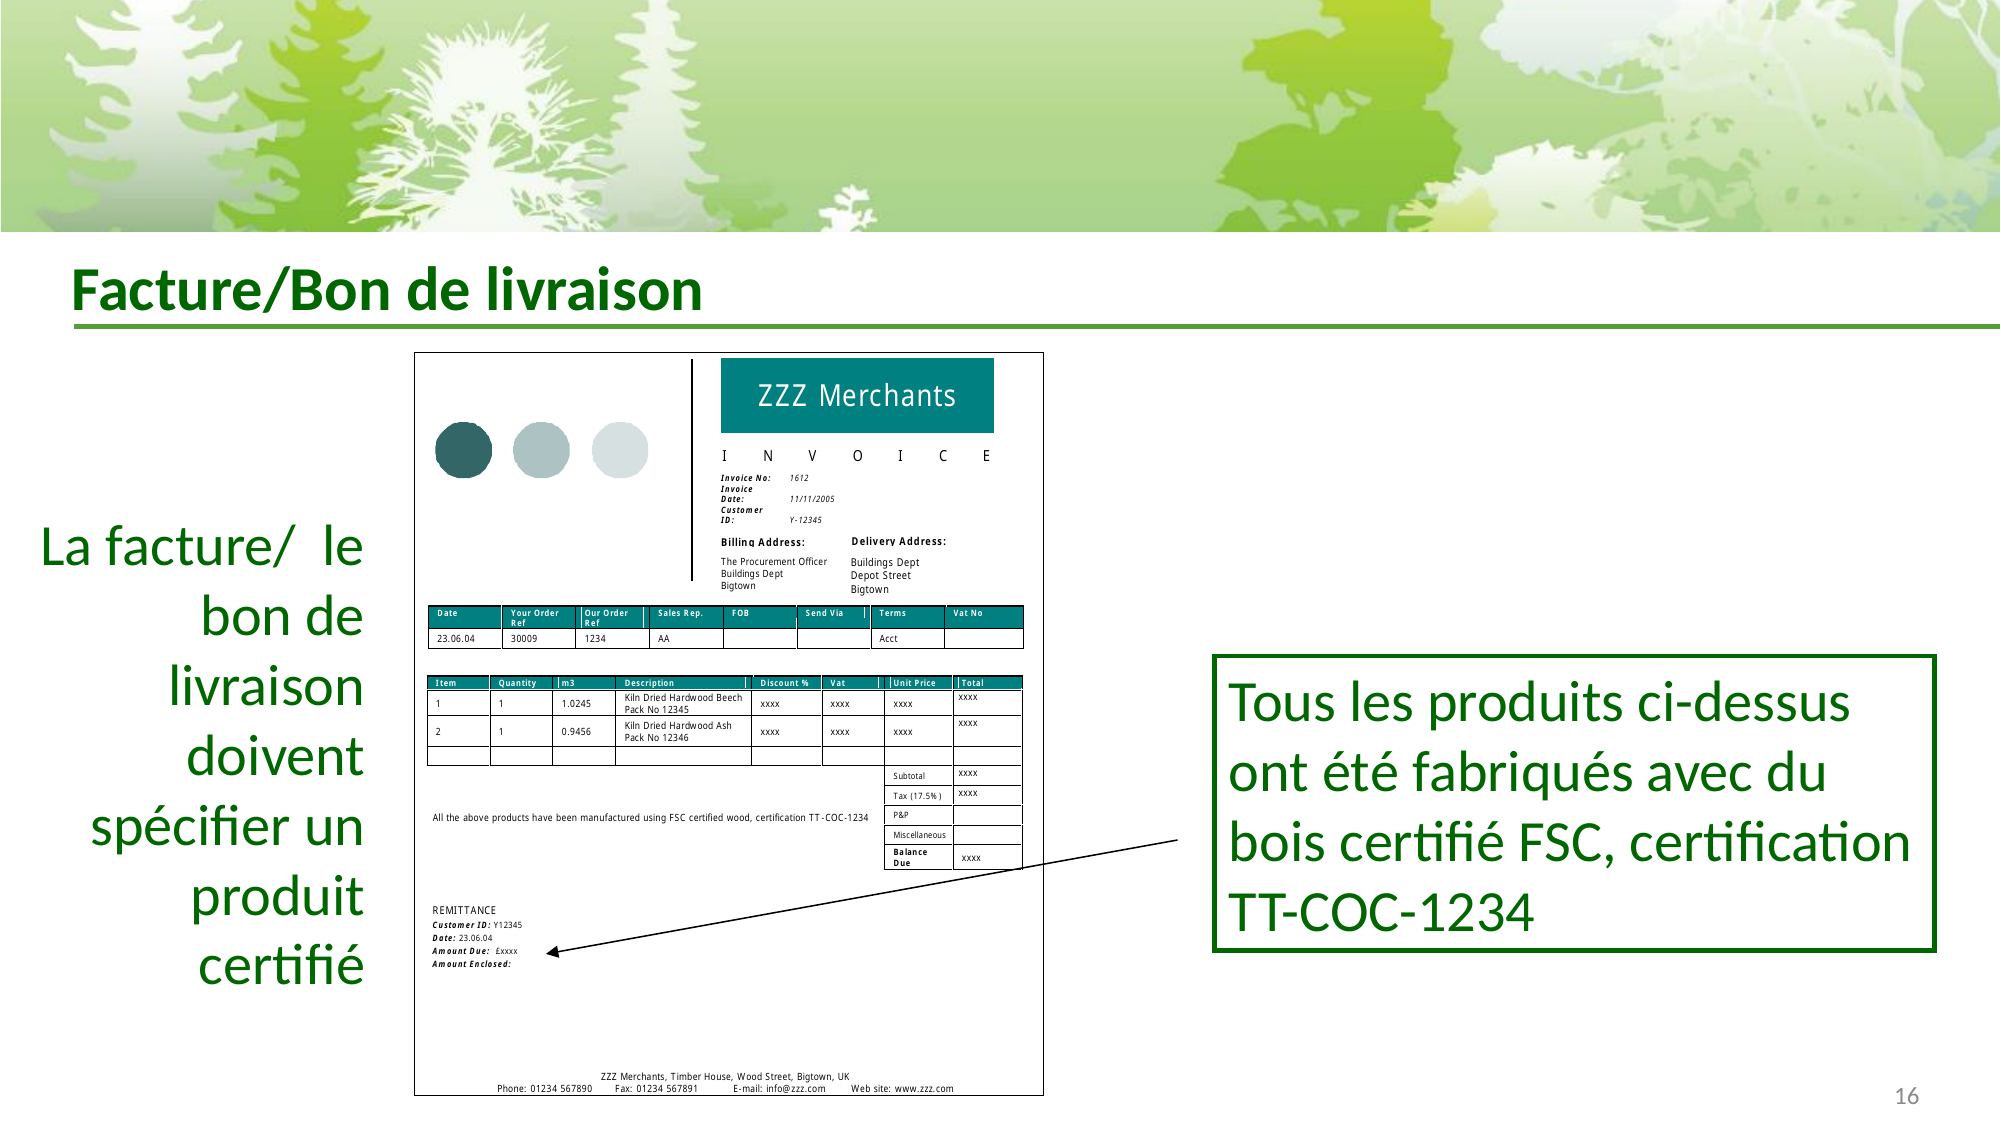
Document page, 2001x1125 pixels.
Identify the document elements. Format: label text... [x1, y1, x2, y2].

text_box Tous les produits ci-dessus ont été fabriqués avec du bois certifié FSC, certification TT-COC-1234 [1214, 655, 1935, 951]
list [414, 352, 1044, 1095]
picture [0, 0, 2000, 232]
text_box La facture/ le bon de livraison doivent spécifier un produit certifié [25, 499, 380, 1005]
slide_number 16 [1484, 1065, 1935, 1125]
title Facture/Bon de livraison [56, 181, 1782, 399]
